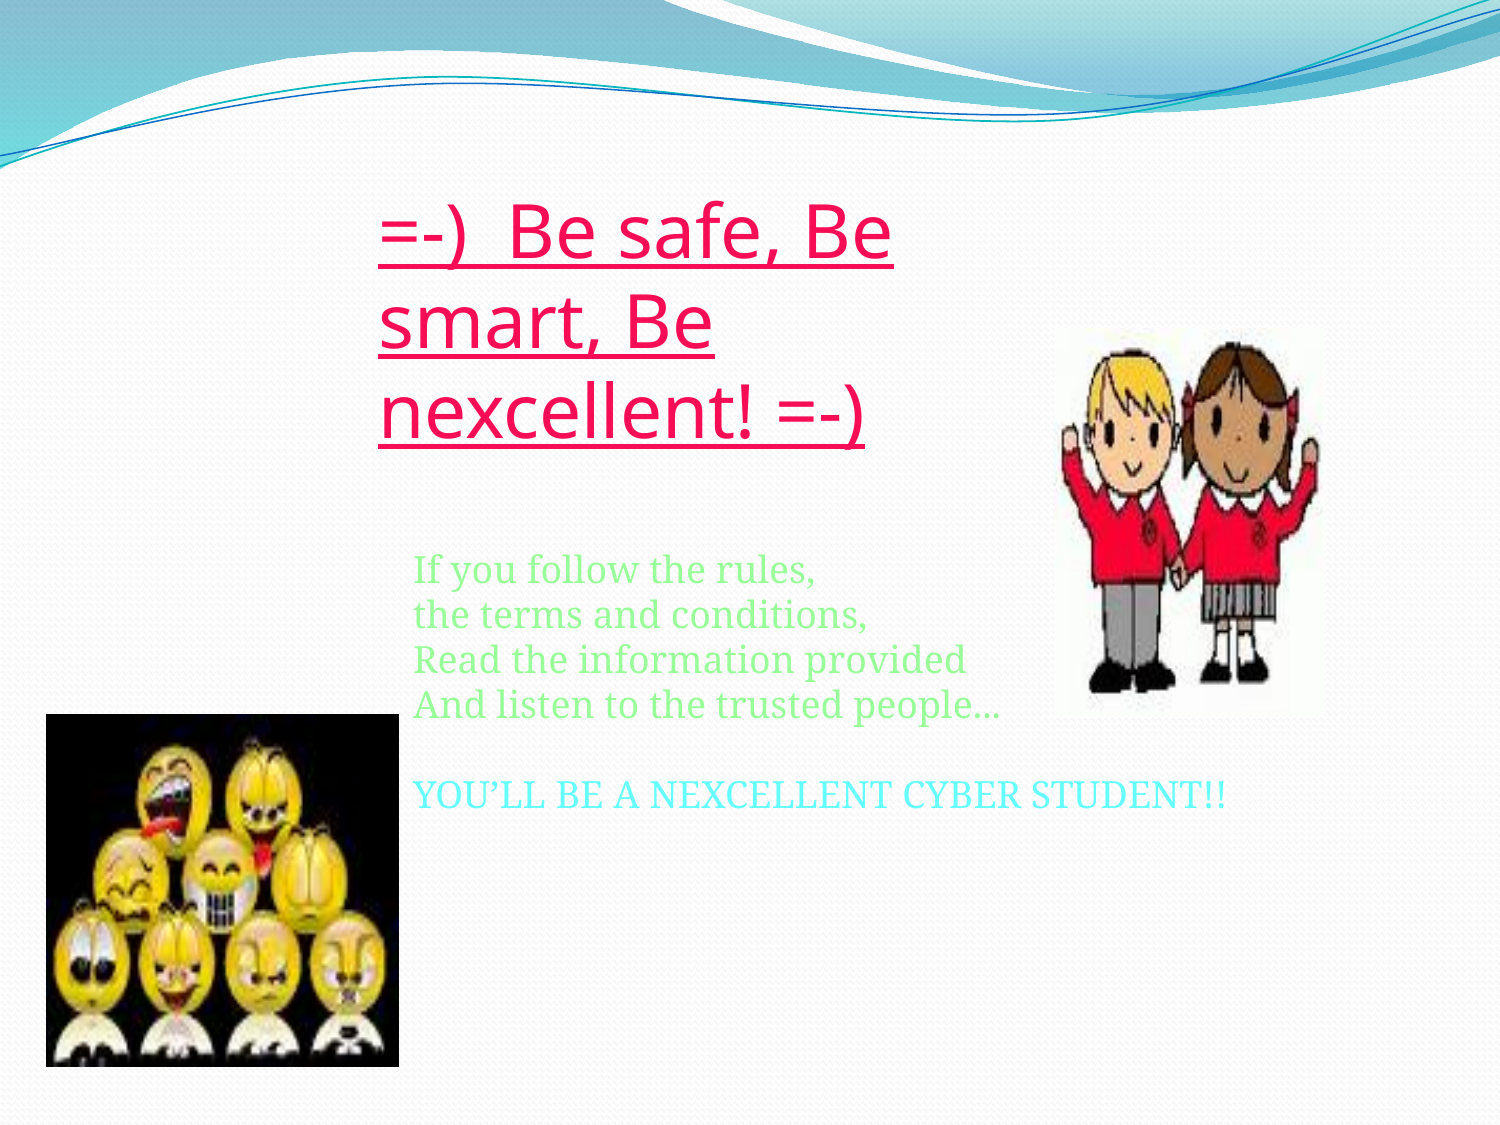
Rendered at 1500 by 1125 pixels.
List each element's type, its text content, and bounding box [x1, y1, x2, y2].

text_box =-) Be safe, Be smart, Be nexcellent! =-) [363, 175, 1090, 461]
picture [46, 714, 399, 1067]
text_box If you follow the rules, the terms and conditions, Read the information provided And listen to the trusted people... YOU’LL BE A NEXCELLENT CYBER STUDENT!! [398, 538, 1336, 824]
picture [1054, 327, 1325, 715]
